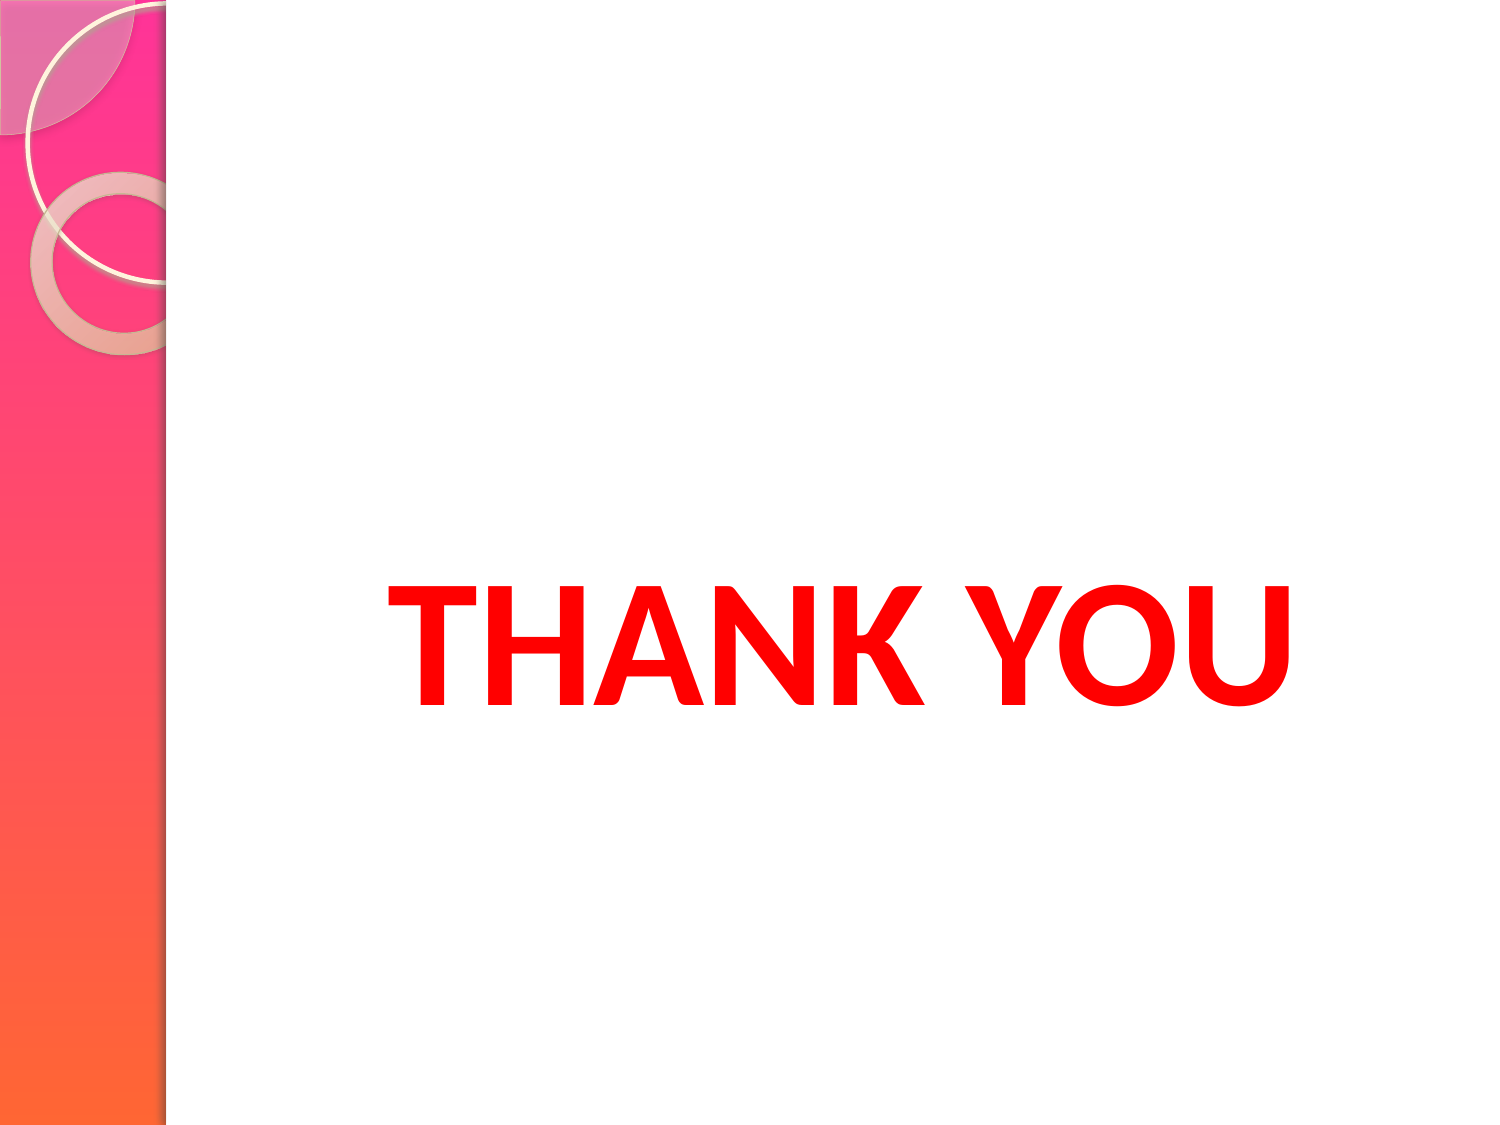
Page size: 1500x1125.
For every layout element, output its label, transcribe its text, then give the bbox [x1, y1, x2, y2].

list THANK YOU [235, 237, 1466, 1025]
